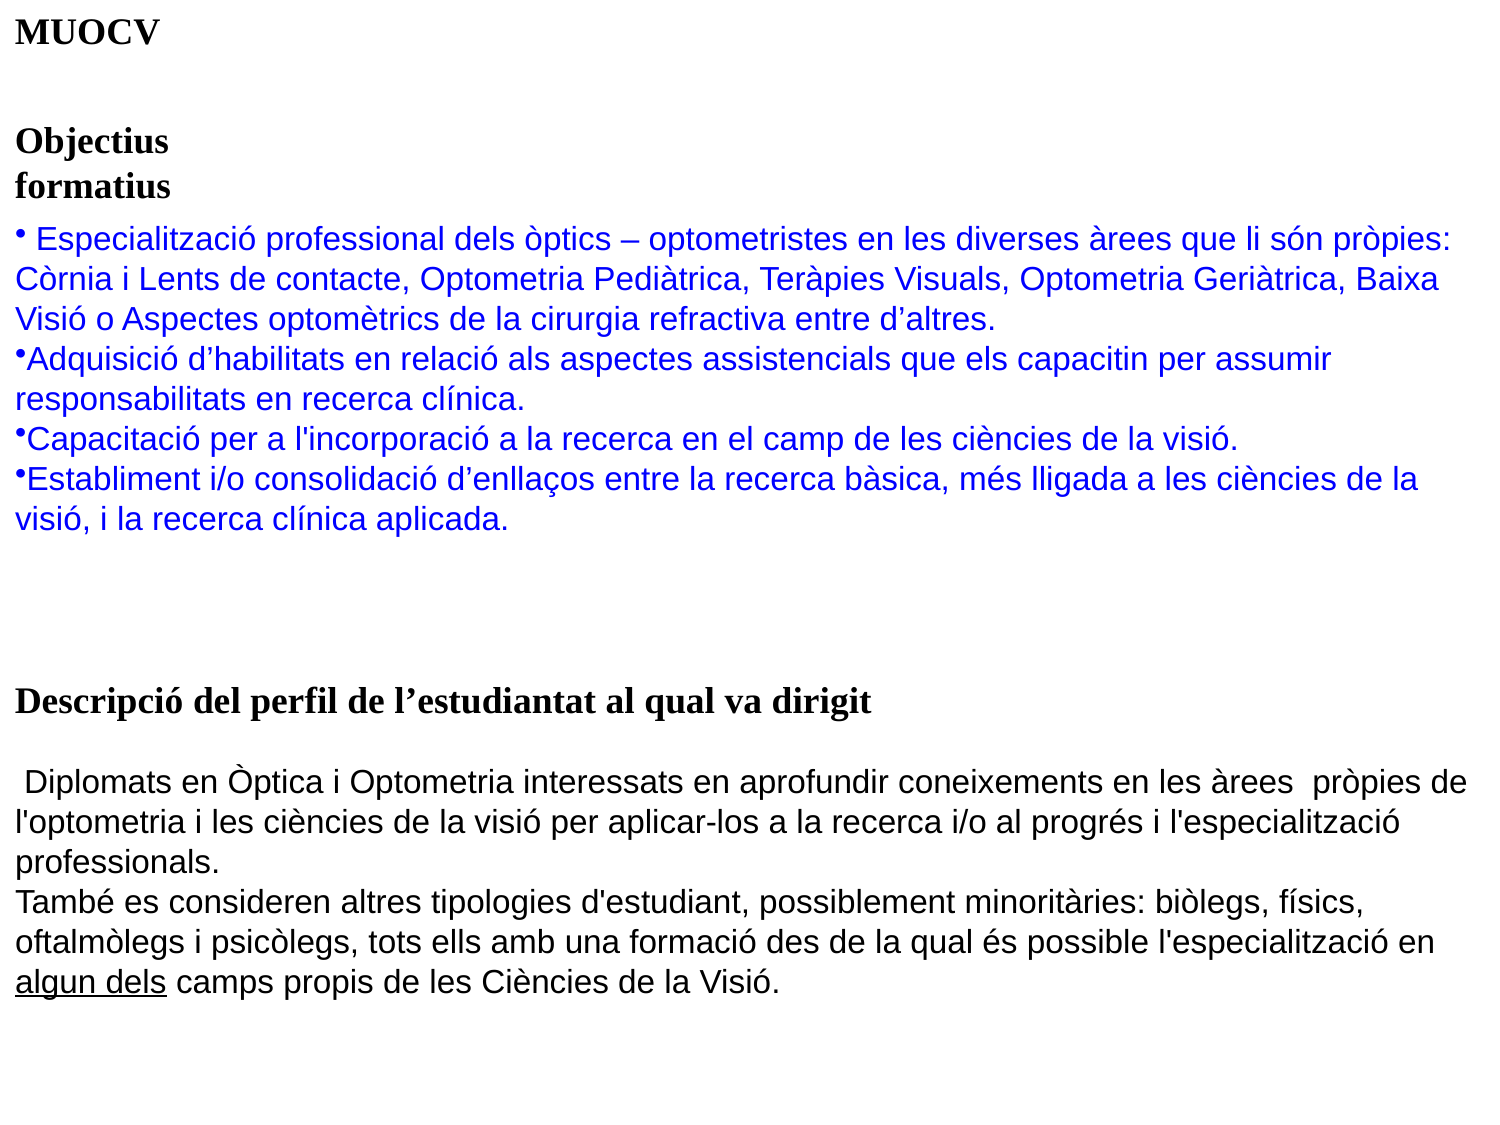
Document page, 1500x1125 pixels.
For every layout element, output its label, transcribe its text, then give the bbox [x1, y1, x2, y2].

text_box Objectius formatius [0, 108, 346, 210]
text_box MUOCV [0, 0, 346, 60]
text_box Descripció del perfil de l’estudiantat al qual va dirigit [0, 668, 1022, 729]
text_box Especialització professional dels òptics – optometristes en les diverses àrees que li són pròpies: Còrnia i Lents de contacte, Optometria Pediàtrica, Teràpies Visuals, Optometria Geriàtrica, Baixa Visió o Aspectes optomètrics de la cirurgia refractiva entre d’altres. Adquisició d’habilitats en relació als aspectes assistencials que els capacitin per assumir responsabilitats en recerca clínica. Capacitació per a l'incorporació a la recerca en el camp de les ciències de la visió. Establiment i/o consolidació d’enllaços entre la recerca bàsica, més lligada a les ciències de la visió, i la recerca clínica aplicada. [0, 210, 1500, 545]
text_box Diplomats en Òptica i Optometria interessats en aprofundir coneixements en les àrees pròpies de l'optometria i les ciències de la visió per aplicar-los a la recerca i/o al progrés i l'especialització professionals. També es consideren altres tipologies d'estudiant, possiblement minoritàries: biòlegs, físics, oftalmòlegs i psicòlegs, tots ells amb una formació des de la qual és possible l'especialització en algun dels camps propis de les Ciències de la Visió. [0, 752, 1500, 1008]
